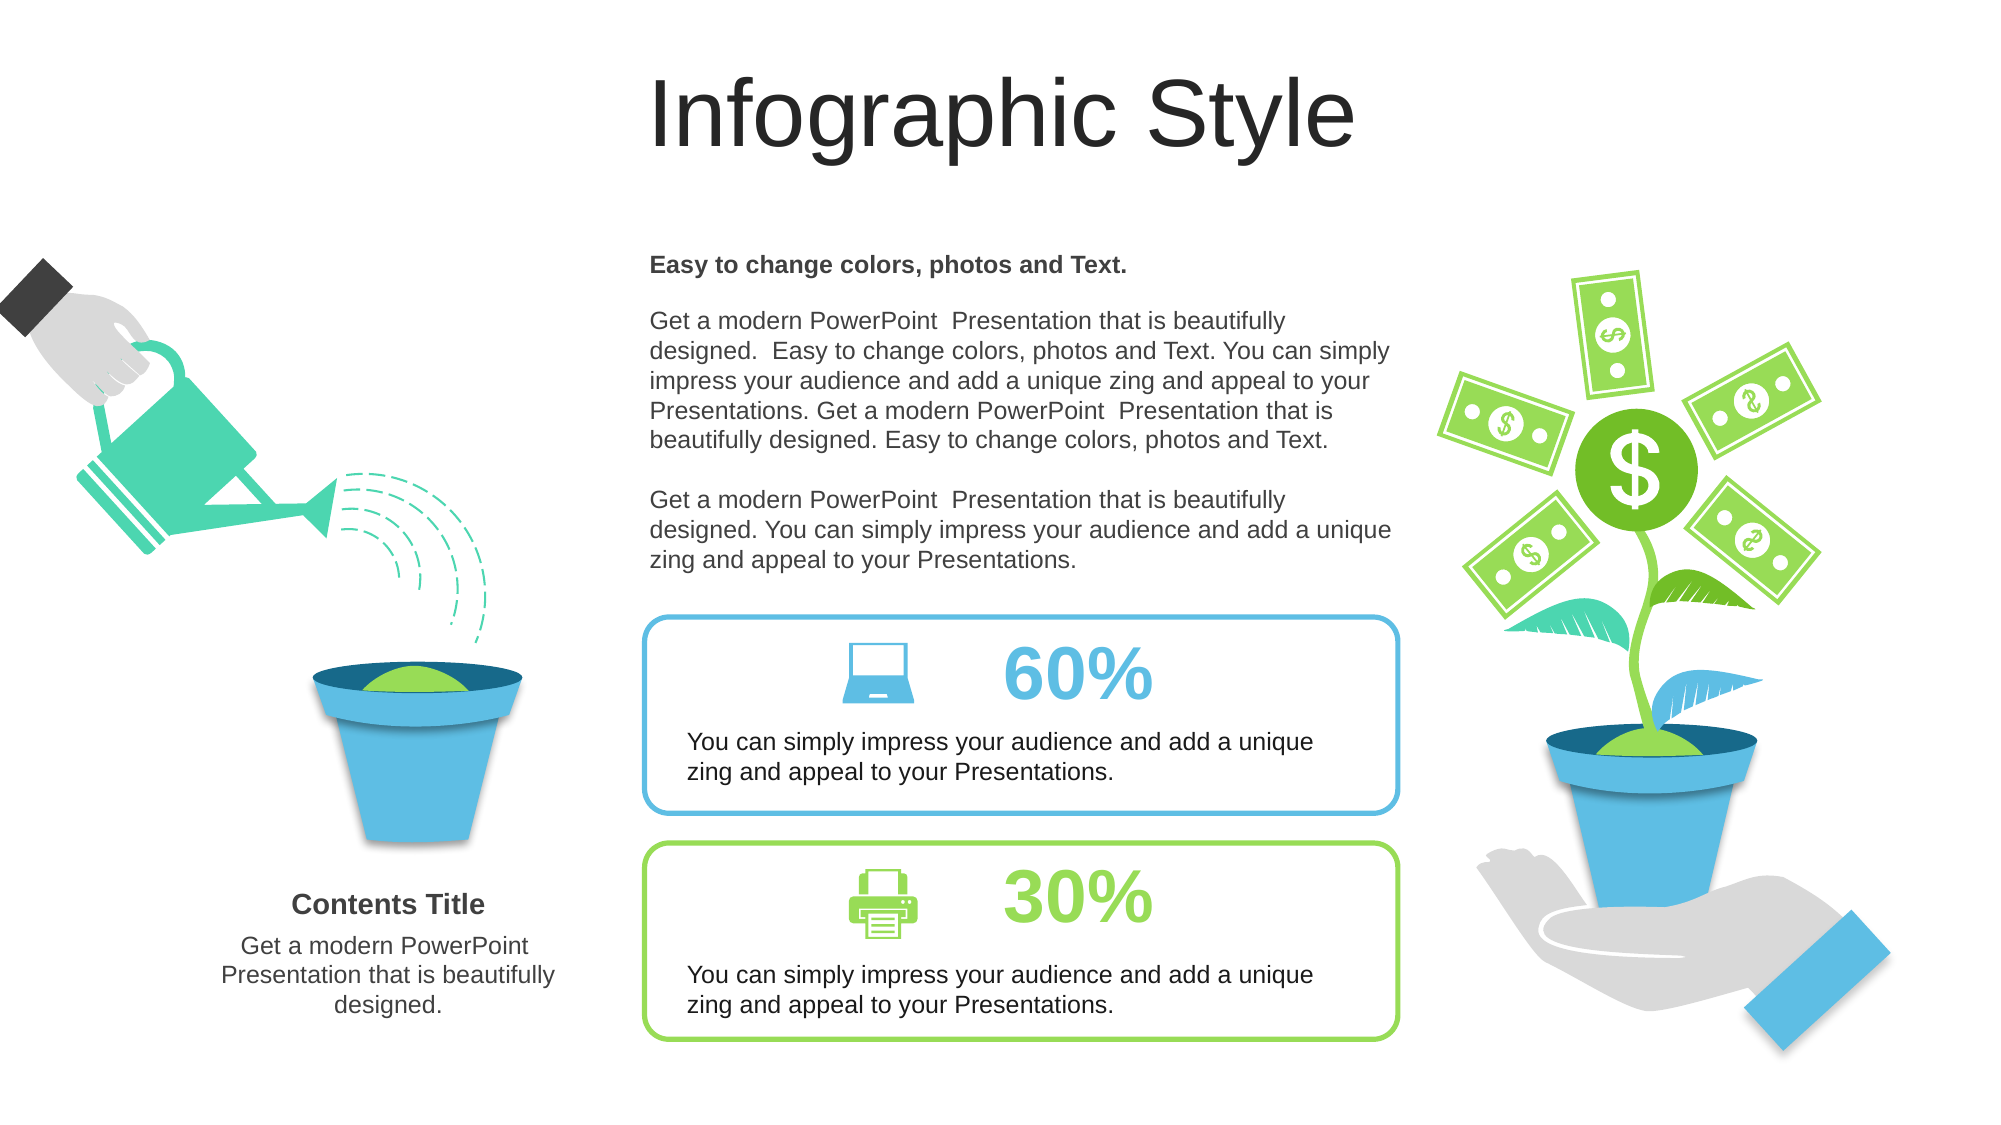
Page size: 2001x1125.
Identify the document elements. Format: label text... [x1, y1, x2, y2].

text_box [1476, 848, 1891, 1024]
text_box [312, 661, 523, 843]
text_box [643, 615, 1399, 815]
text_box You can simply impress your audience and add a unique zing and appeal to your Presentations. [672, 951, 1371, 1026]
text_box 30% [989, 840, 1170, 946]
list Infographic Style [53, 55, 1952, 175]
text_box [643, 841, 1399, 1041]
text_box You can simply impress your audience and add a unique zing and appeal to your Presentations. [672, 717, 1371, 793]
text_box 60% [989, 617, 1170, 717]
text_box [0, 352, 502, 677]
text_box [847, 868, 919, 940]
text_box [205, 878, 572, 1028]
text_box Get a modern PowerPoint Presentation that is beautifully designed. Easy to change colors, photos and Text. You can simply impress your audience and add a unique zing and appeal to your Presentations. Get a modern PowerPoint Presentation that is beautifully designed. Easy to change colors, photos and Text. Get a modern PowerPoint Presentation that is beautifully designed. You can simply impress your audience and add a unique zing and appeal to your Presentations. [634, 296, 1411, 582]
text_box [1444, 273, 1814, 918]
text_box Easy to change colors, photos and Text. [634, 241, 1411, 287]
text_box [841, 641, 916, 705]
